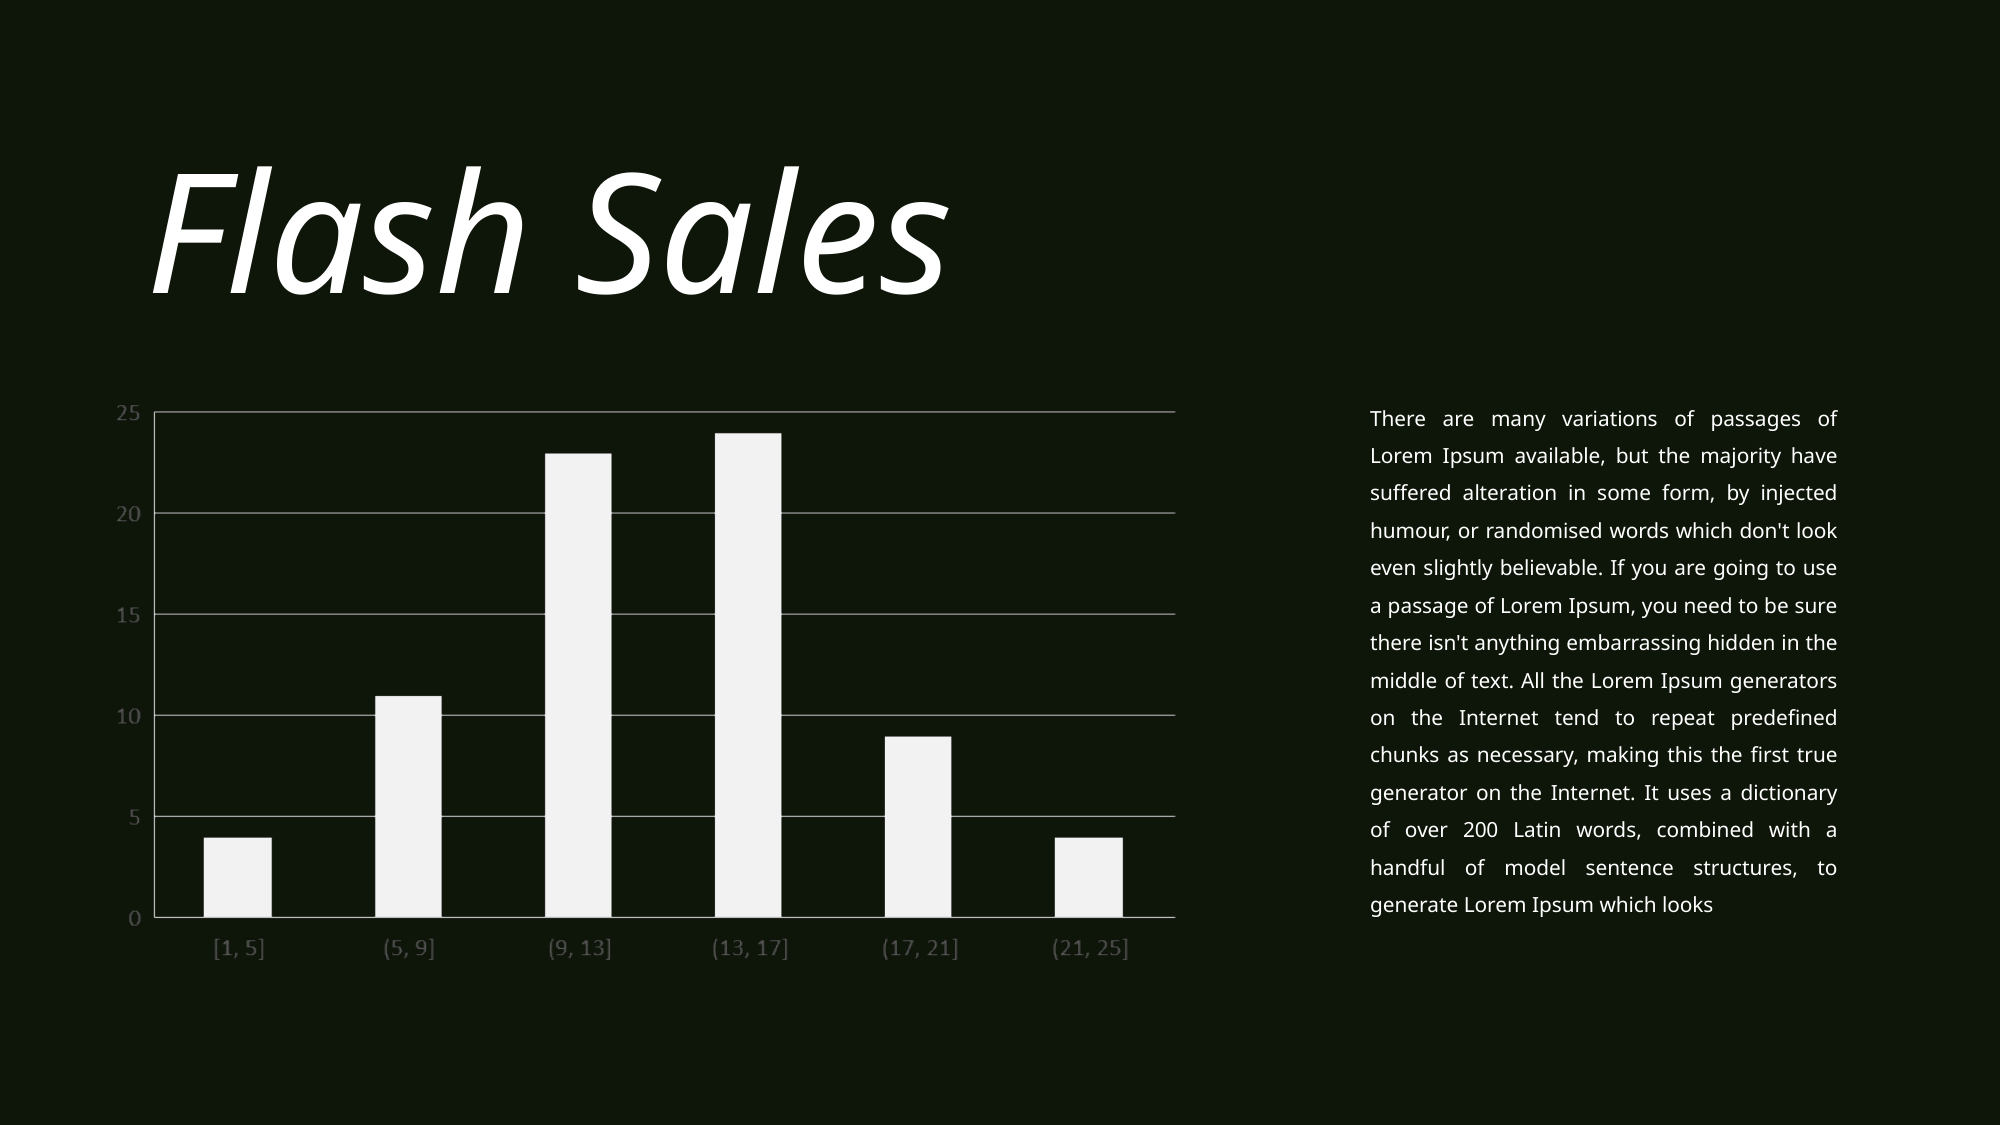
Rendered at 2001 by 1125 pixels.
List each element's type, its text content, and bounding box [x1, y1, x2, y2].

text_box Flash Sales [131, 109, 1356, 345]
text_box There are many variations of passages of Lorem Ipsum available, but the majority have suffered alteration in some form, by injected humour, or randomised words which don't look even slightly believable. If you are going to use a passage of Lorem Ipsum, you need to be sure there isn't anything embarrassing hidden in the middle of text. All the Lorem Ipsum generators on the Internet tend to repeat predefined chunks as necessary, making this the first true generator on the Internet. It uses a dictionary of over 200 Latin words, combined with a handful of model sentence structures, to generate Lorem Ipsum which looks [1355, 385, 1853, 925]
picture [104, 385, 1192, 976]
